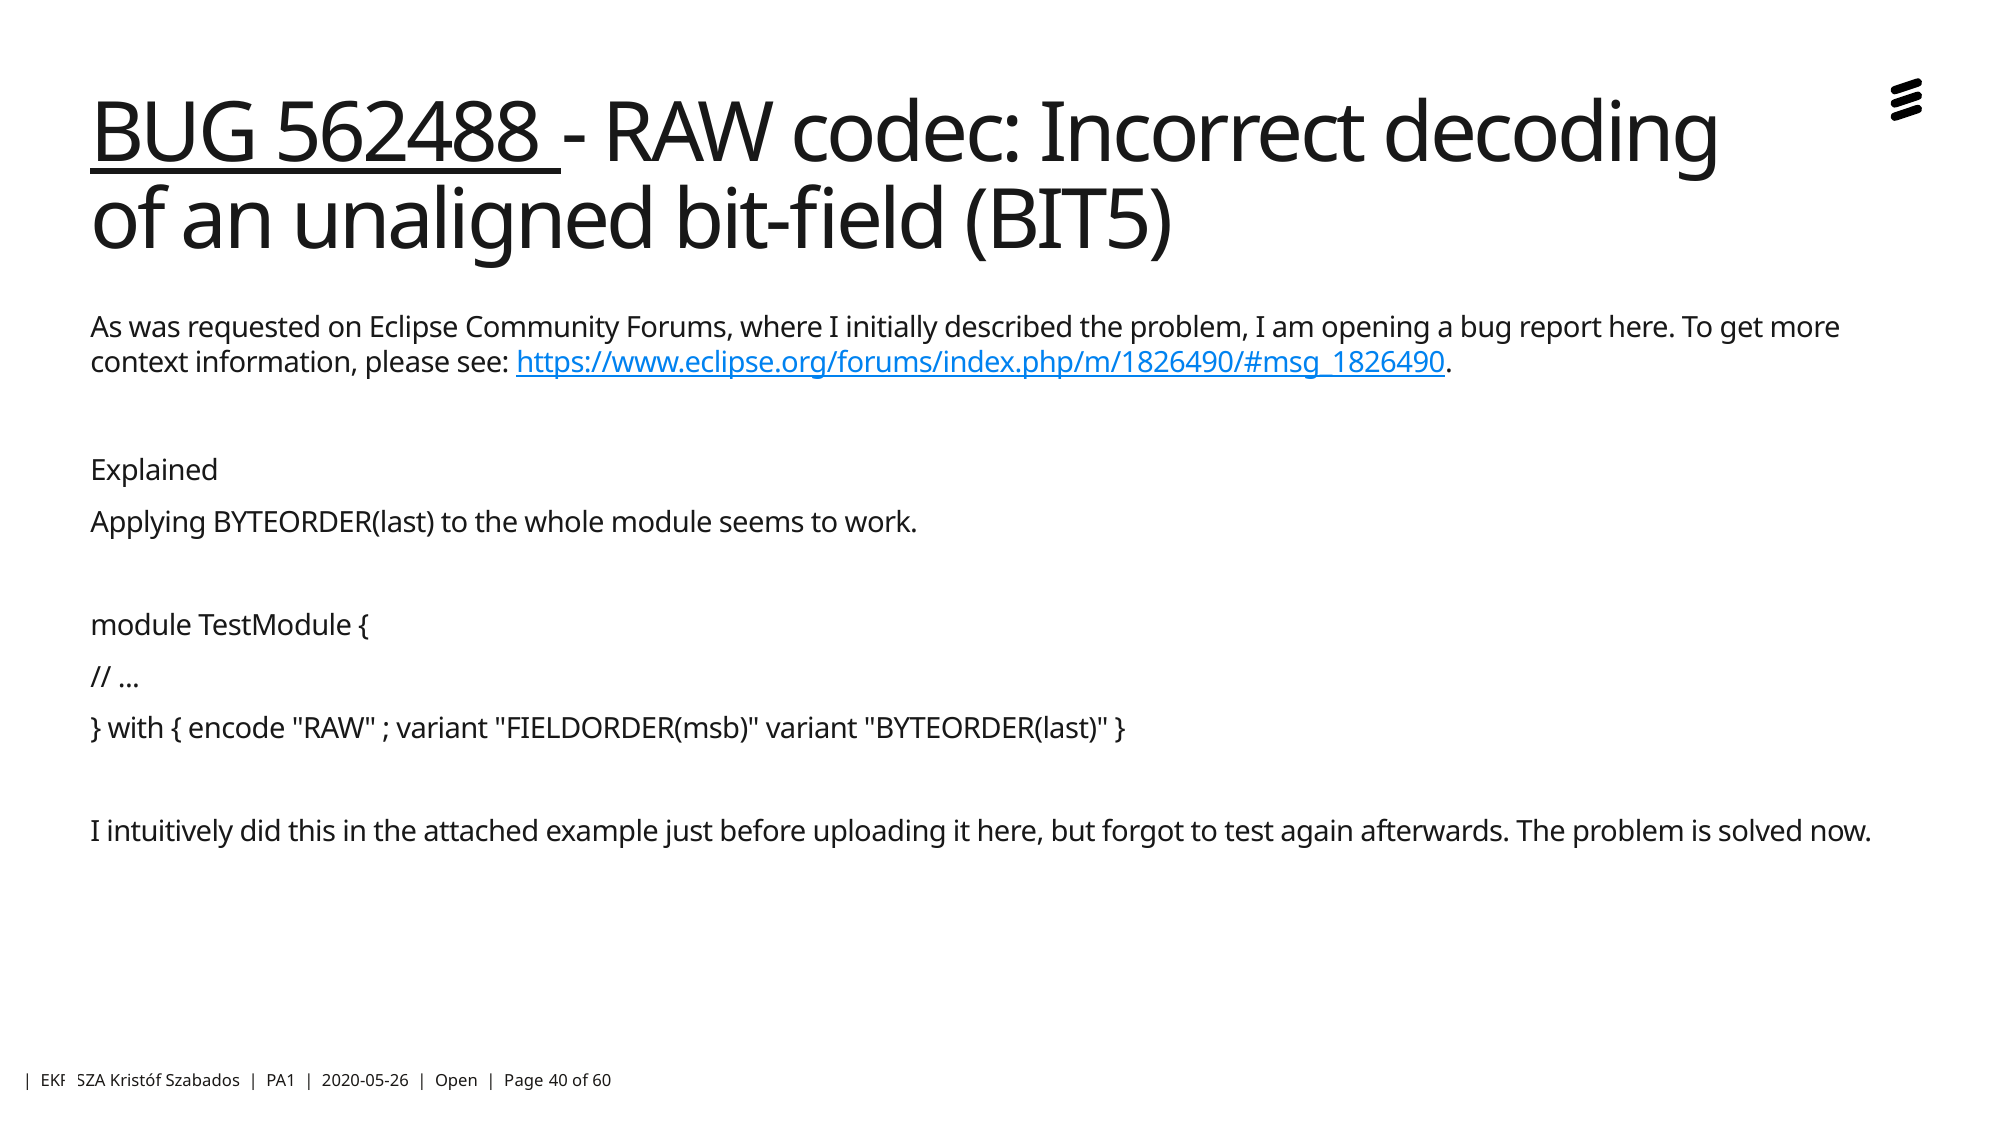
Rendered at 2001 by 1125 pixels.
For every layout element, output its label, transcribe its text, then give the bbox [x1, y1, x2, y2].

title BUG 562488 - RAW codec: Incorrect decoding of an unaligned bit-field (BIT5) [78, 77, 1805, 256]
list As was requested on Eclipse Community Forums, where I initially described the problem, I am opening a bug report here. To get more context information, please see: https://www.eclipse.org/forums/index.php/m/1826490/#msg_1826490. Explained Applying BYTEORDER(last) to the whole module seems to work. module TestModule { // ... } with { encode "RAW" ; variant "FIELDORDER(msb)" variant "BYTEORDER(last)" } I intuitively did this in the attached example just before uploading it here, but forgot to test again afterwards. The problem is solved now. [78, 302, 1922, 1024]
